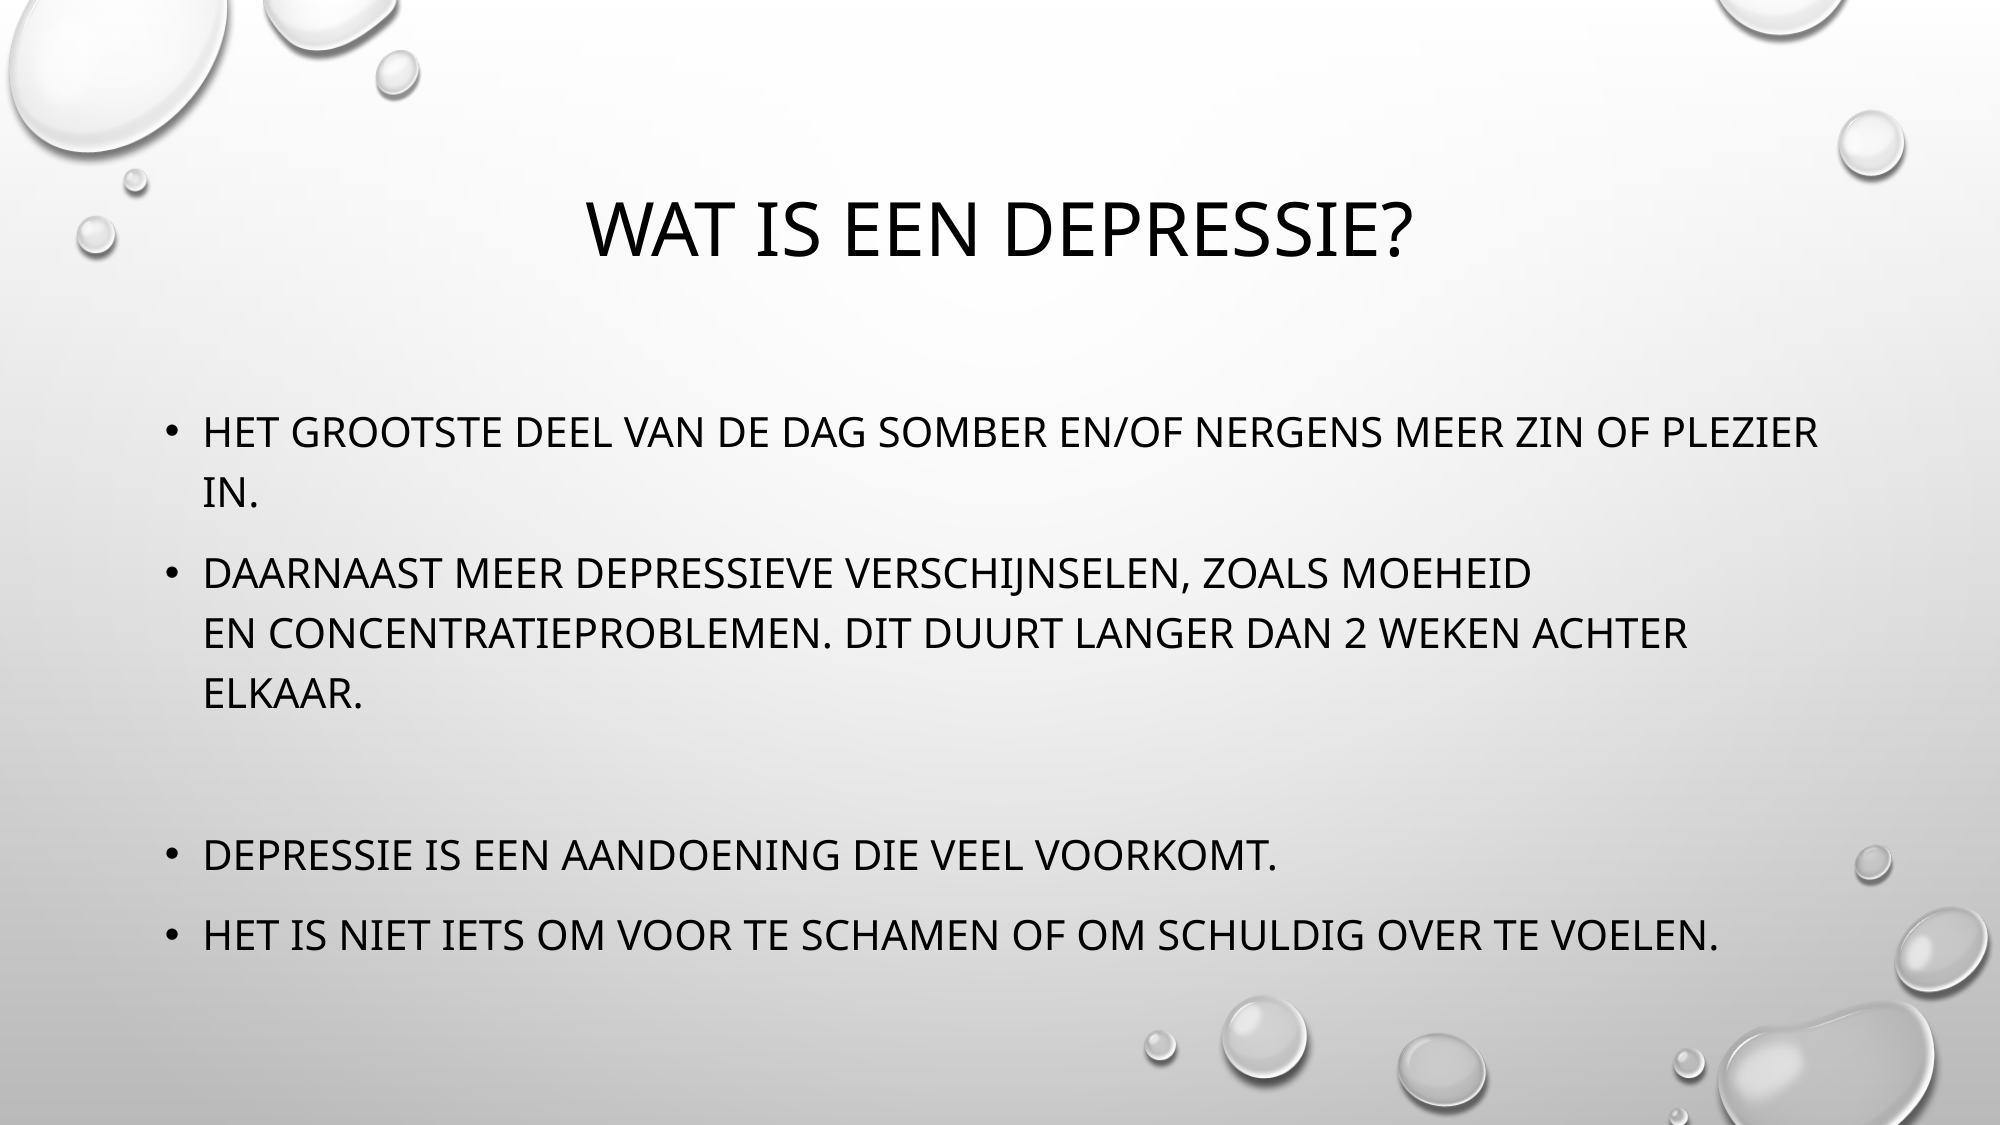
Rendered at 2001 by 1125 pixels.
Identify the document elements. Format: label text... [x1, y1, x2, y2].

title Wat is een depressie? [149, 101, 1851, 364]
picture [0, 0, 2000, 1125]
list het grootste deel van de dag somber en/of nergens meer zin of plezier in. Daarnaast meer depressieve verschijnselen, zoals moeheid en concentratieproblemen. Dit duurt langer dan 2 weken achter elkaar. Depressie is een aandoening die veel voorkomt. Het is niet iets om voor te schamen of om schuldig over te voelen. [149, 388, 1850, 950]
